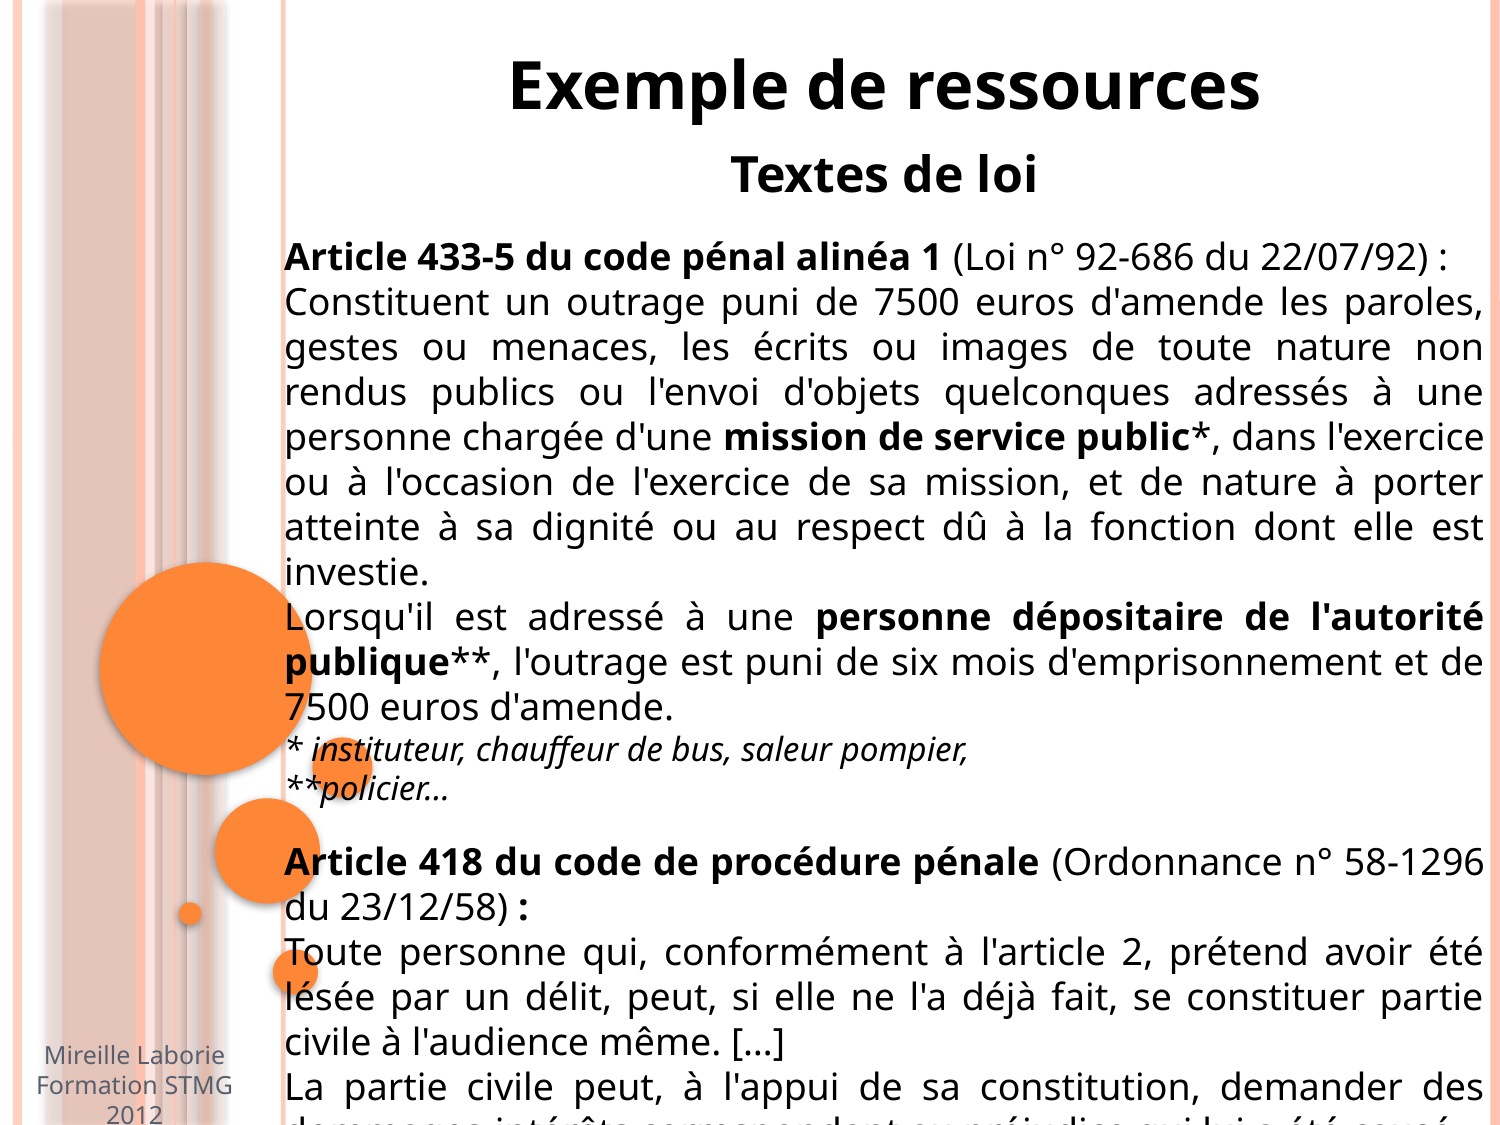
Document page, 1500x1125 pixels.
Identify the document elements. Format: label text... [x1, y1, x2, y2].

footer Mireille Laborie Formation STMG 2012 [0, 1043, 270, 1125]
text_box Textes de loi Article 433-5 du code pénal alinéa 1 (Loi n° 92-686 du 22/07/92) : Constituent un outrage puni de 7500 euros d'amende les paroles, gestes ou menaces, les écrits ou images de toute nature non rendus publics ou l'envoi d'objets quelconques adressés à une personne chargée d'une mission de service public*, dans l'exercice ou à l'occasion de l'exercice de sa mission, et de nature à porter atteinte à sa dignité ou au respect dû à la fonction dont elle est investie. Lorsqu'il est adressé à une personne dépositaire de l'autorité publique**, l'outrage est puni de six mois d'emprisonnement et de 7500 euros d'amende. * instituteur, chauffeur de bus, saleur pompier, **policier… Article 418 du code de procédure pénale (Ordonnance n° 58-1296 du 23/12/58) : Toute personne qui, conformément à l'article 2, prétend avoir été lésée par un délit, peut, si elle ne l'a déjà fait, se constituer partie civile à l'audience même. […] La partie civile peut, à l'appui de sa constitution, demander des dommages-intérêts correspondant au préjudice qui lui a été causé. [269, 135, 1500, 1125]
text_box Exemple de ressources [339, 35, 1430, 130]
